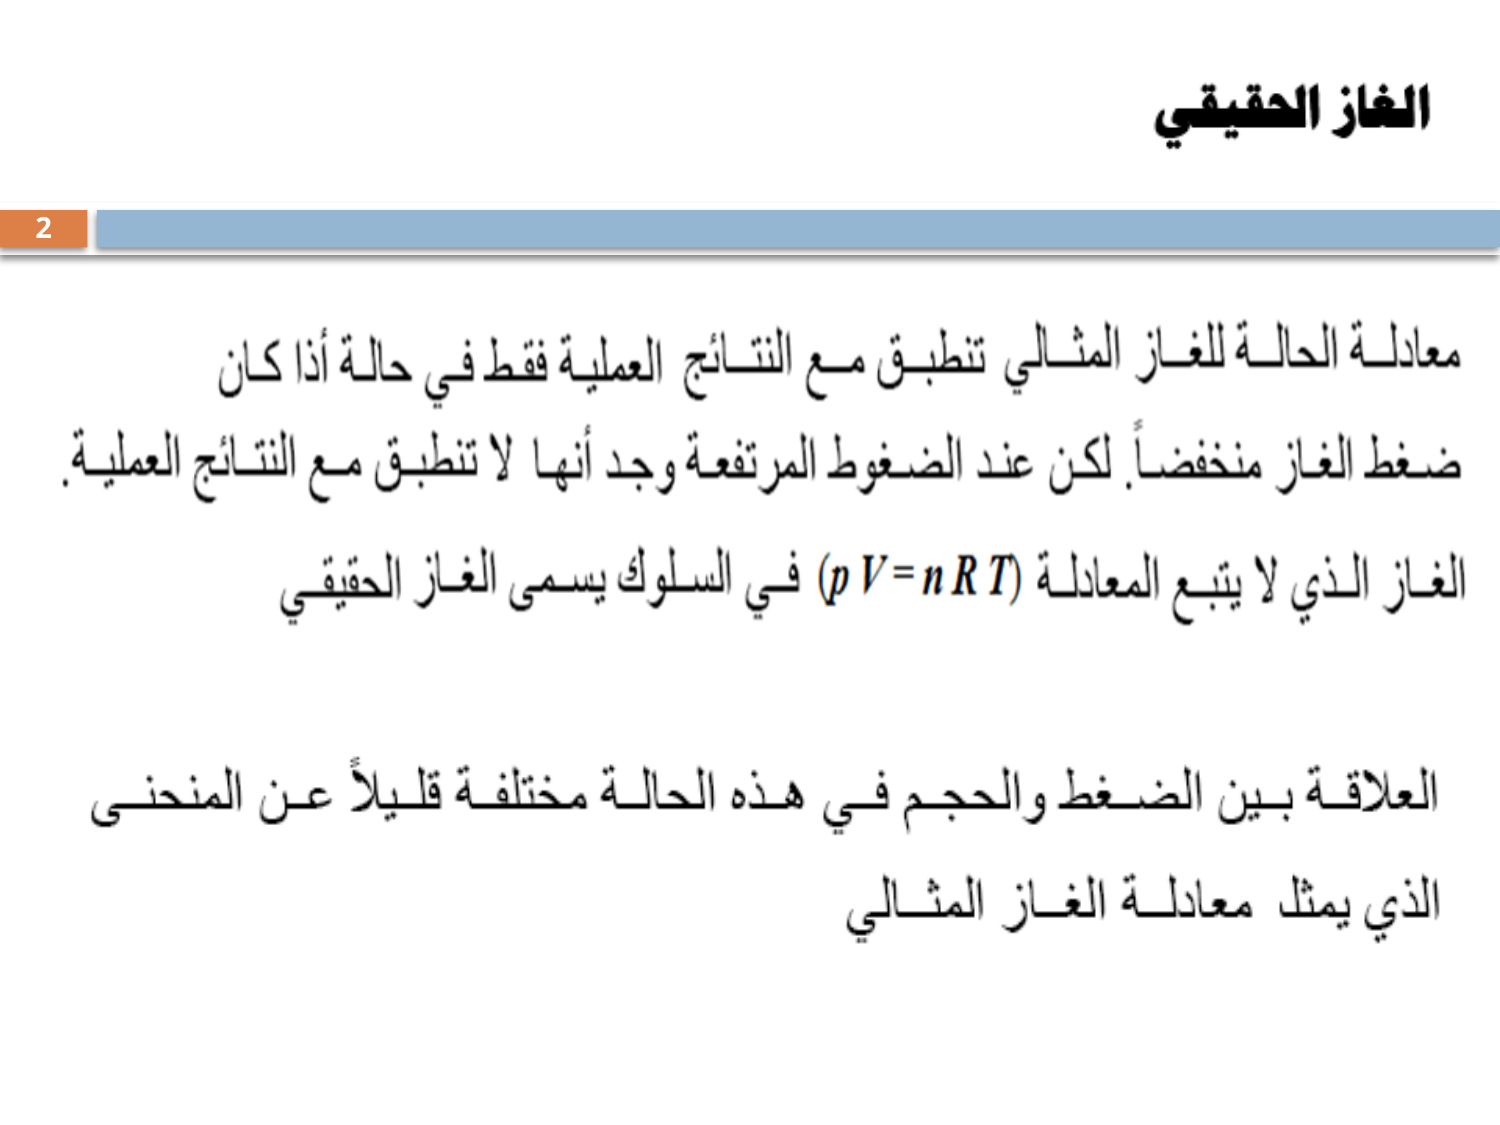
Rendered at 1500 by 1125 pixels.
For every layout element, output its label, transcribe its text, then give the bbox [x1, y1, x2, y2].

picture [1124, 58, 1443, 162]
slide_number 2 [0, 208, 88, 249]
picture [46, 280, 1477, 643]
picture [69, 714, 1466, 985]
